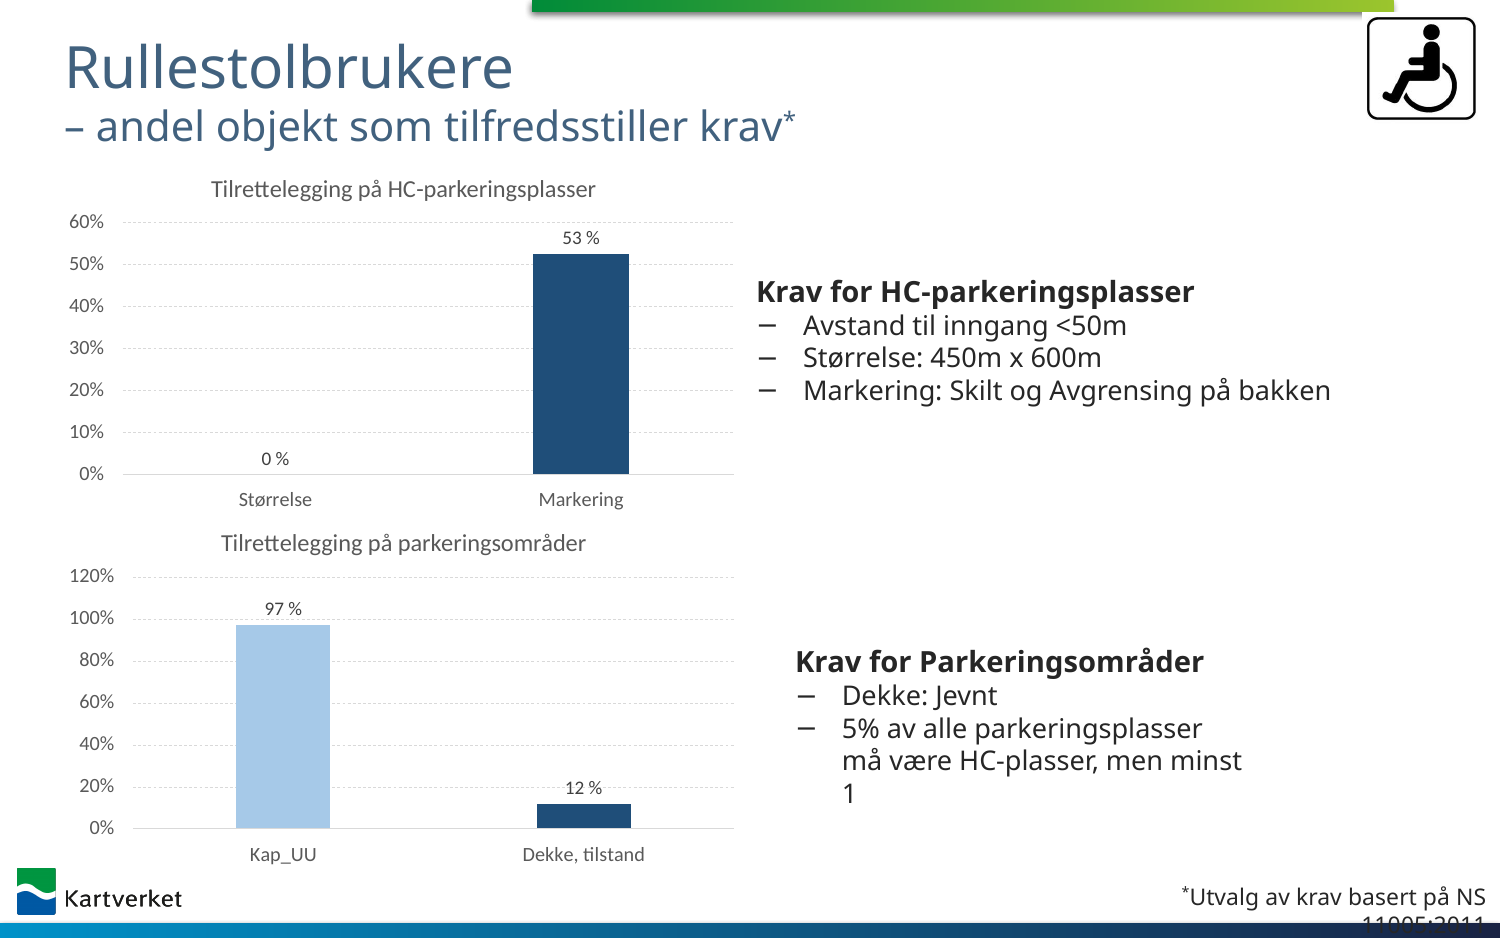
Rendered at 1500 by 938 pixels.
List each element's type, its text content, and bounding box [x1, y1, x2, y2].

picture [62, 520, 746, 874]
picture [1362, 12, 1481, 126]
text_box *Utvalg av krav basert på NS 11005:2011 [1068, 873, 1500, 938]
text_box Krav for Parkeringsområder Dekke: Jevnt 5% av alle parkeringsplasser må være HC-plasser, men minst 1 [780, 636, 1261, 816]
picture [62, 166, 746, 519]
text_box Rullestolbrukere – andel objekt som tilfredsstiller krav* [49, 25, 1431, 158]
text_box Krav for HC-parkeringsplasser Avstand til inngang <50m Størrelse: 450m x 600m Markering: Skilt og Avgrensing på bakken [750, 265, 1346, 413]
